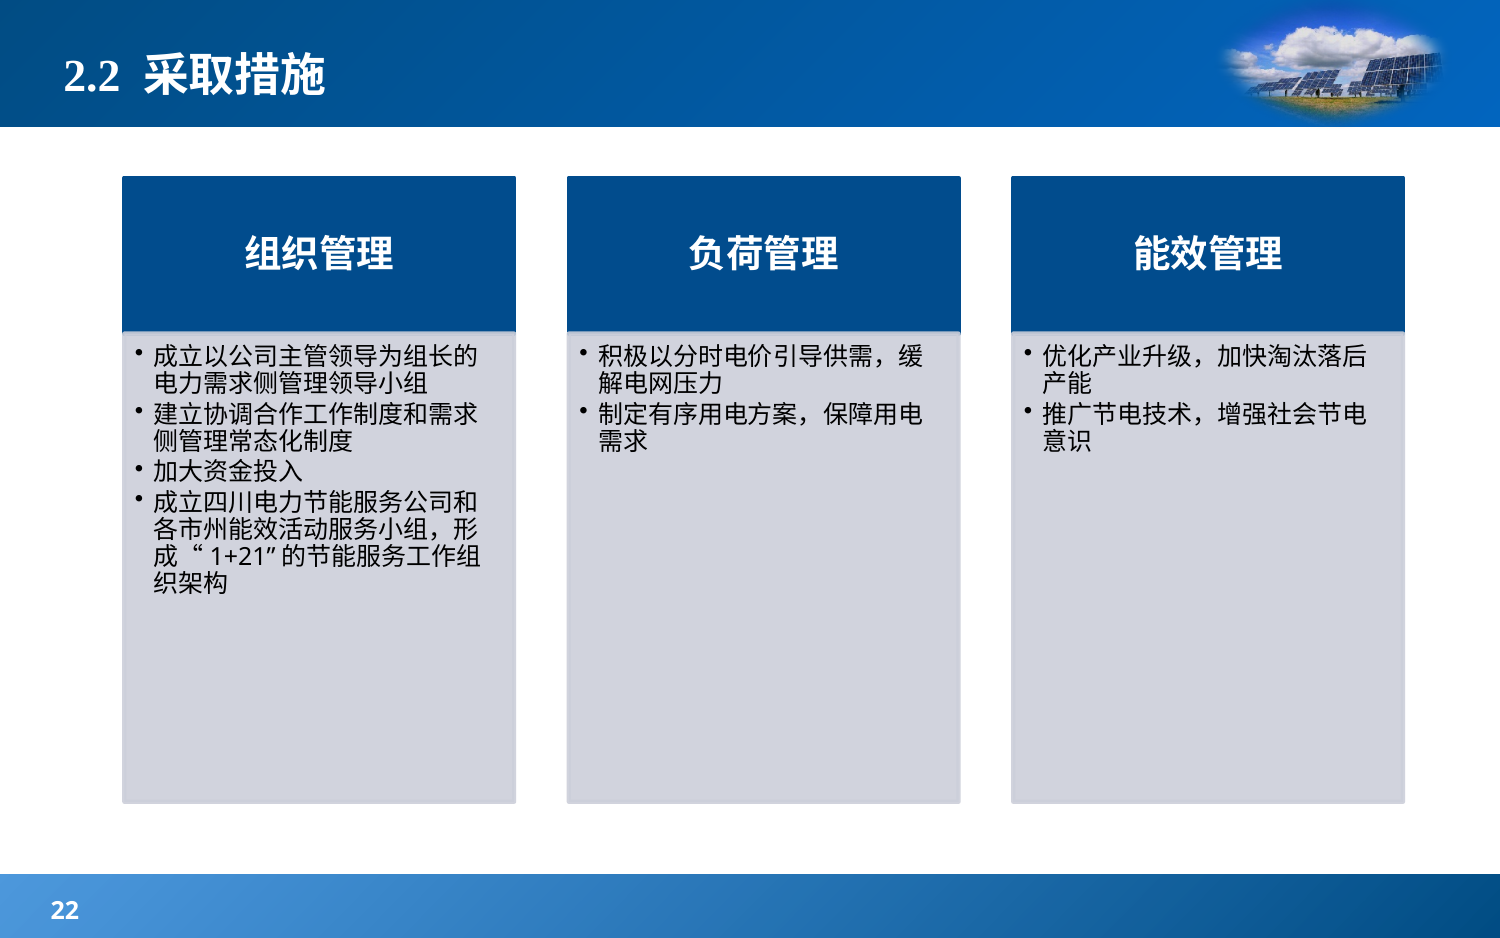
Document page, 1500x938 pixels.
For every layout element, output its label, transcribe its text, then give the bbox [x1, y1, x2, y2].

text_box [123, 156, 1404, 824]
title 2.2 采取措施 [48, 19, 1005, 127]
picture [1233, 6, 1433, 113]
